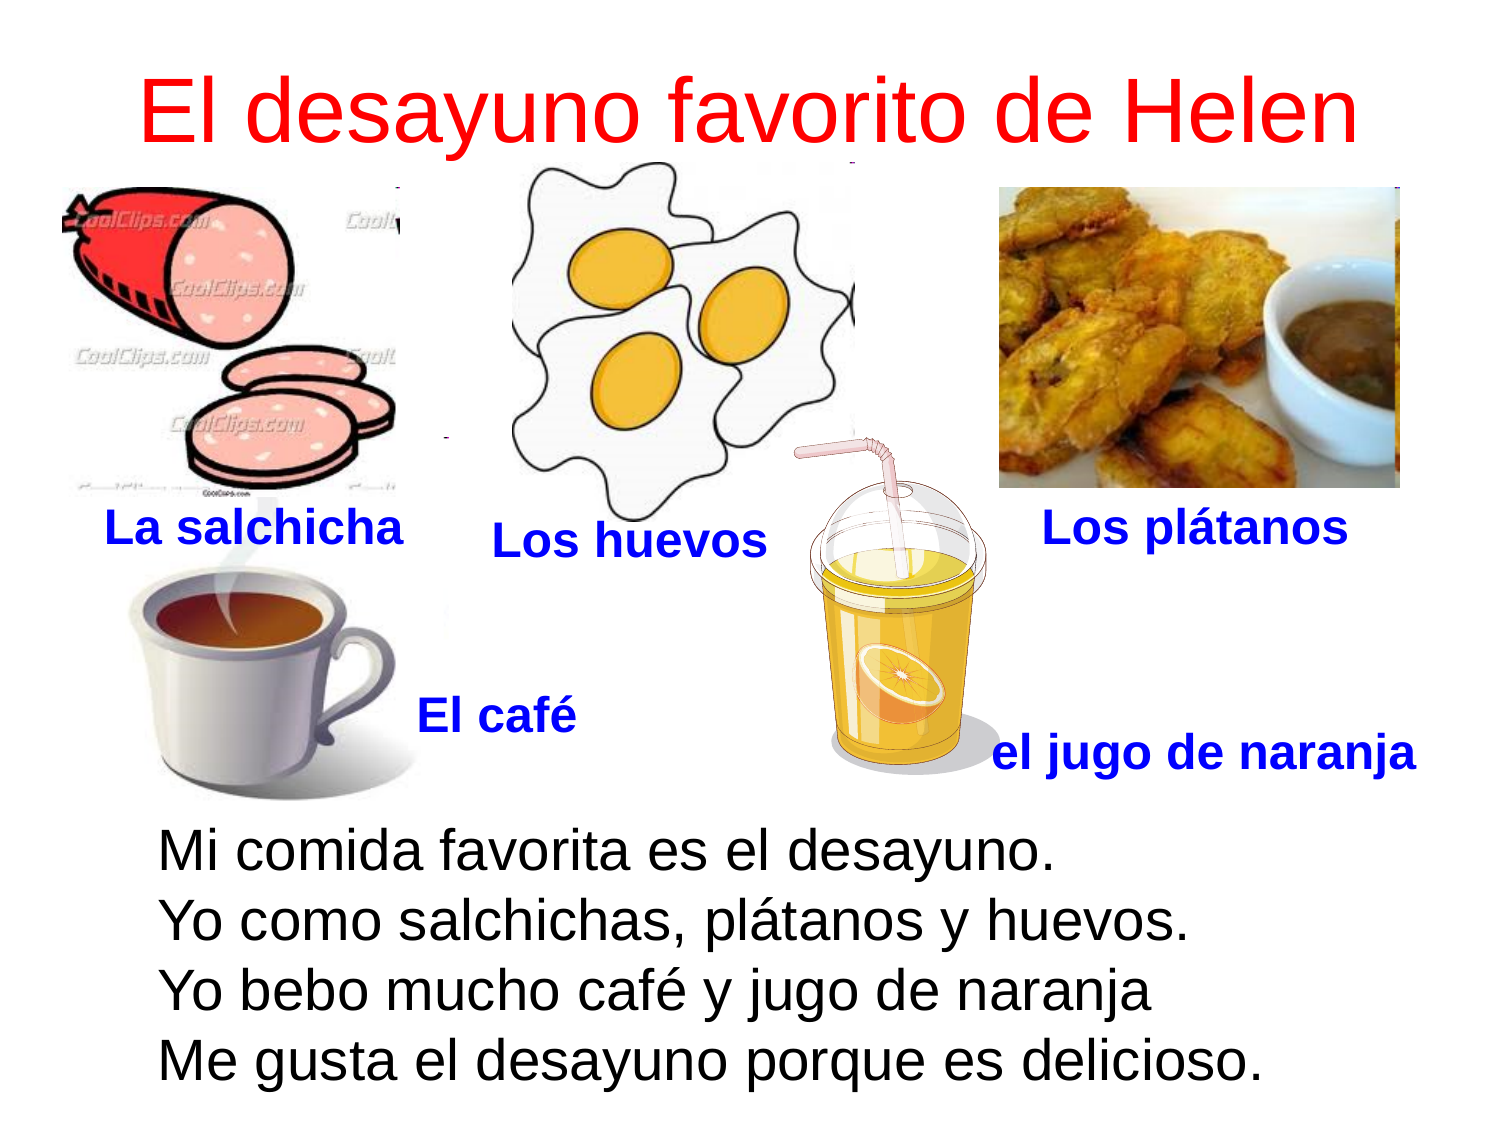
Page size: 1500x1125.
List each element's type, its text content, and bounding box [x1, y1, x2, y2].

text_box Mi comida favorita es el desayuno. Yo como salchichas, plátanos y huevos. Yo bebo mucho café y jugo de naranja Me gusta el desayuno porque es delicioso. [143, 804, 1298, 1100]
text_box Los plátanos [1012, 497, 1375, 588]
title El desayuno favorito de Helen [75, 12, 1425, 200]
text_box el jugo de naranja [962, 712, 1438, 813]
picture [62, 187, 449, 818]
picture [512, 162, 1401, 776]
text_box El café [452, 674, 750, 776]
text_box Los huevos [462, 499, 788, 601]
text_box La salchicha [74, 505, 119, 588]
